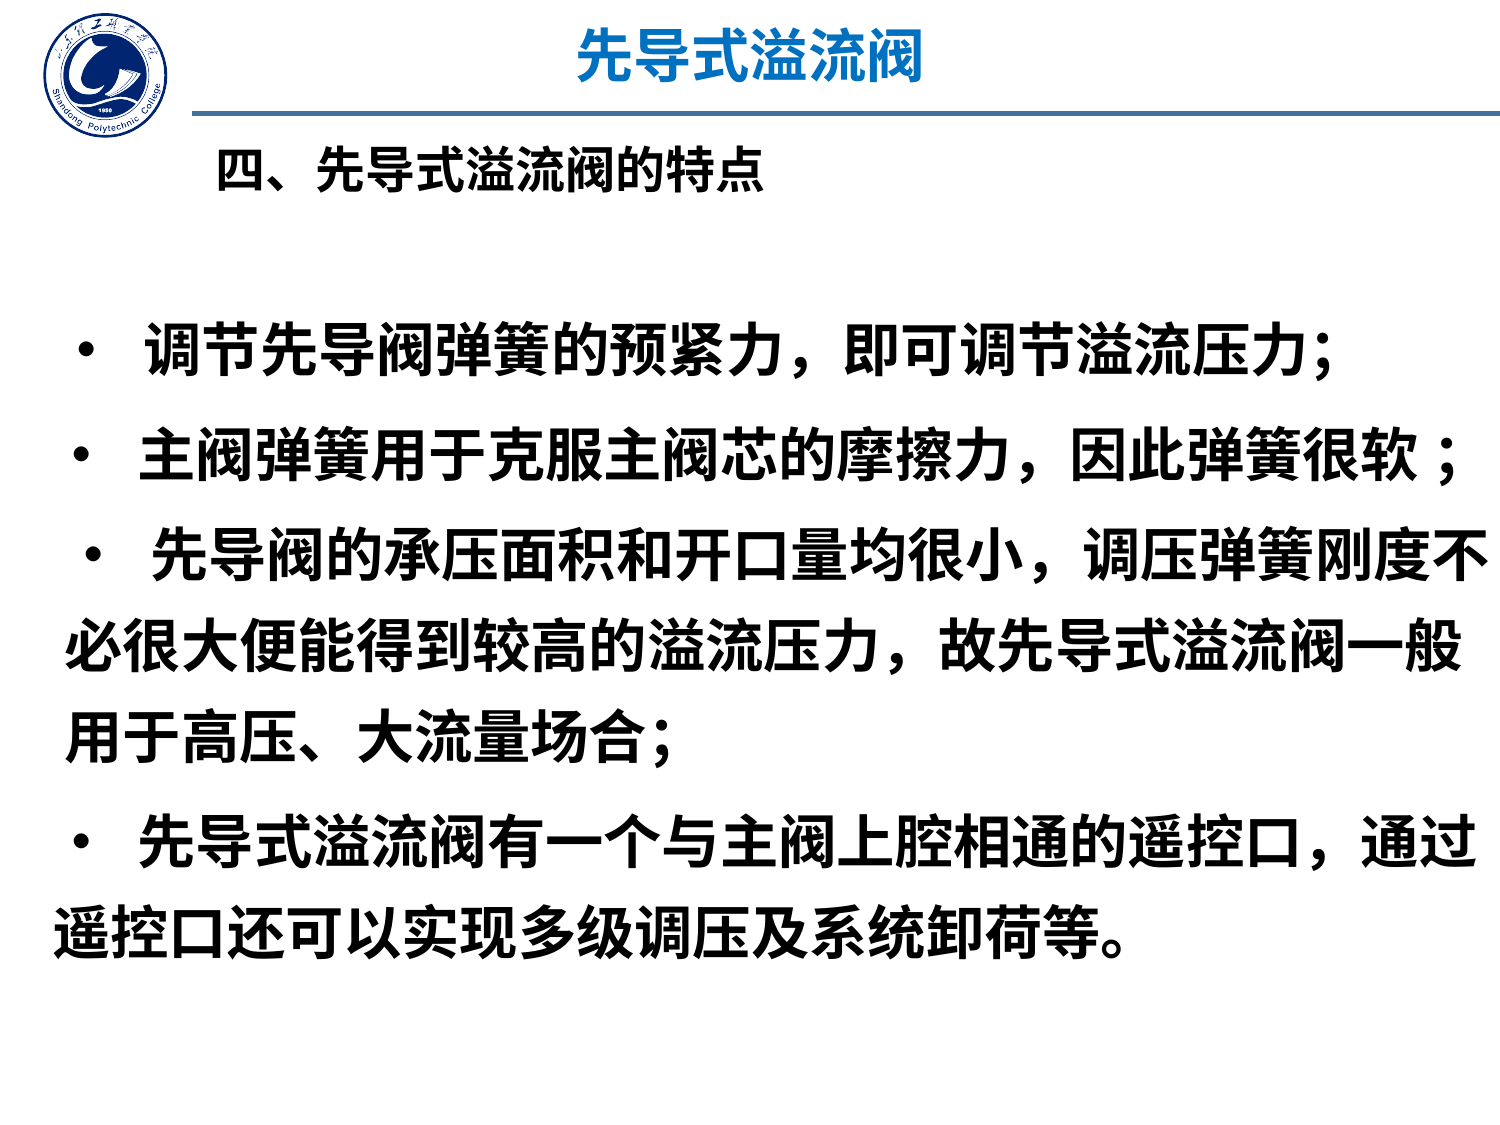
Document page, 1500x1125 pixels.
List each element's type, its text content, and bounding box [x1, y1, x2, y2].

text_box • 主阀弹簧用于克服主阀芯的摩擦力，因此弹簧很软 ； [37, 389, 1495, 489]
text_box 先导式溢流阀 [178, 11, 1322, 97]
picture [43, 7, 174, 138]
text_box • 先导阀的承压面积和开口量均很小，调压弹簧刚度不必很大便能得到较高的溢流压力，故先导式溢流阀一般用于高压、大流量场合； [49, 489, 1500, 853]
text_box • 调节先导阀弹簧的预紧力，即可调节溢流压力； [43, 285, 1500, 389]
text_box • 先导式溢流阀有一个与主阀上腔相通的遥控口，通过遥控口还可以实现多级调压及系统卸荷等。 [37, 777, 1495, 1024]
text_box 四、先导式溢流阀的特点 [200, 131, 1300, 206]
